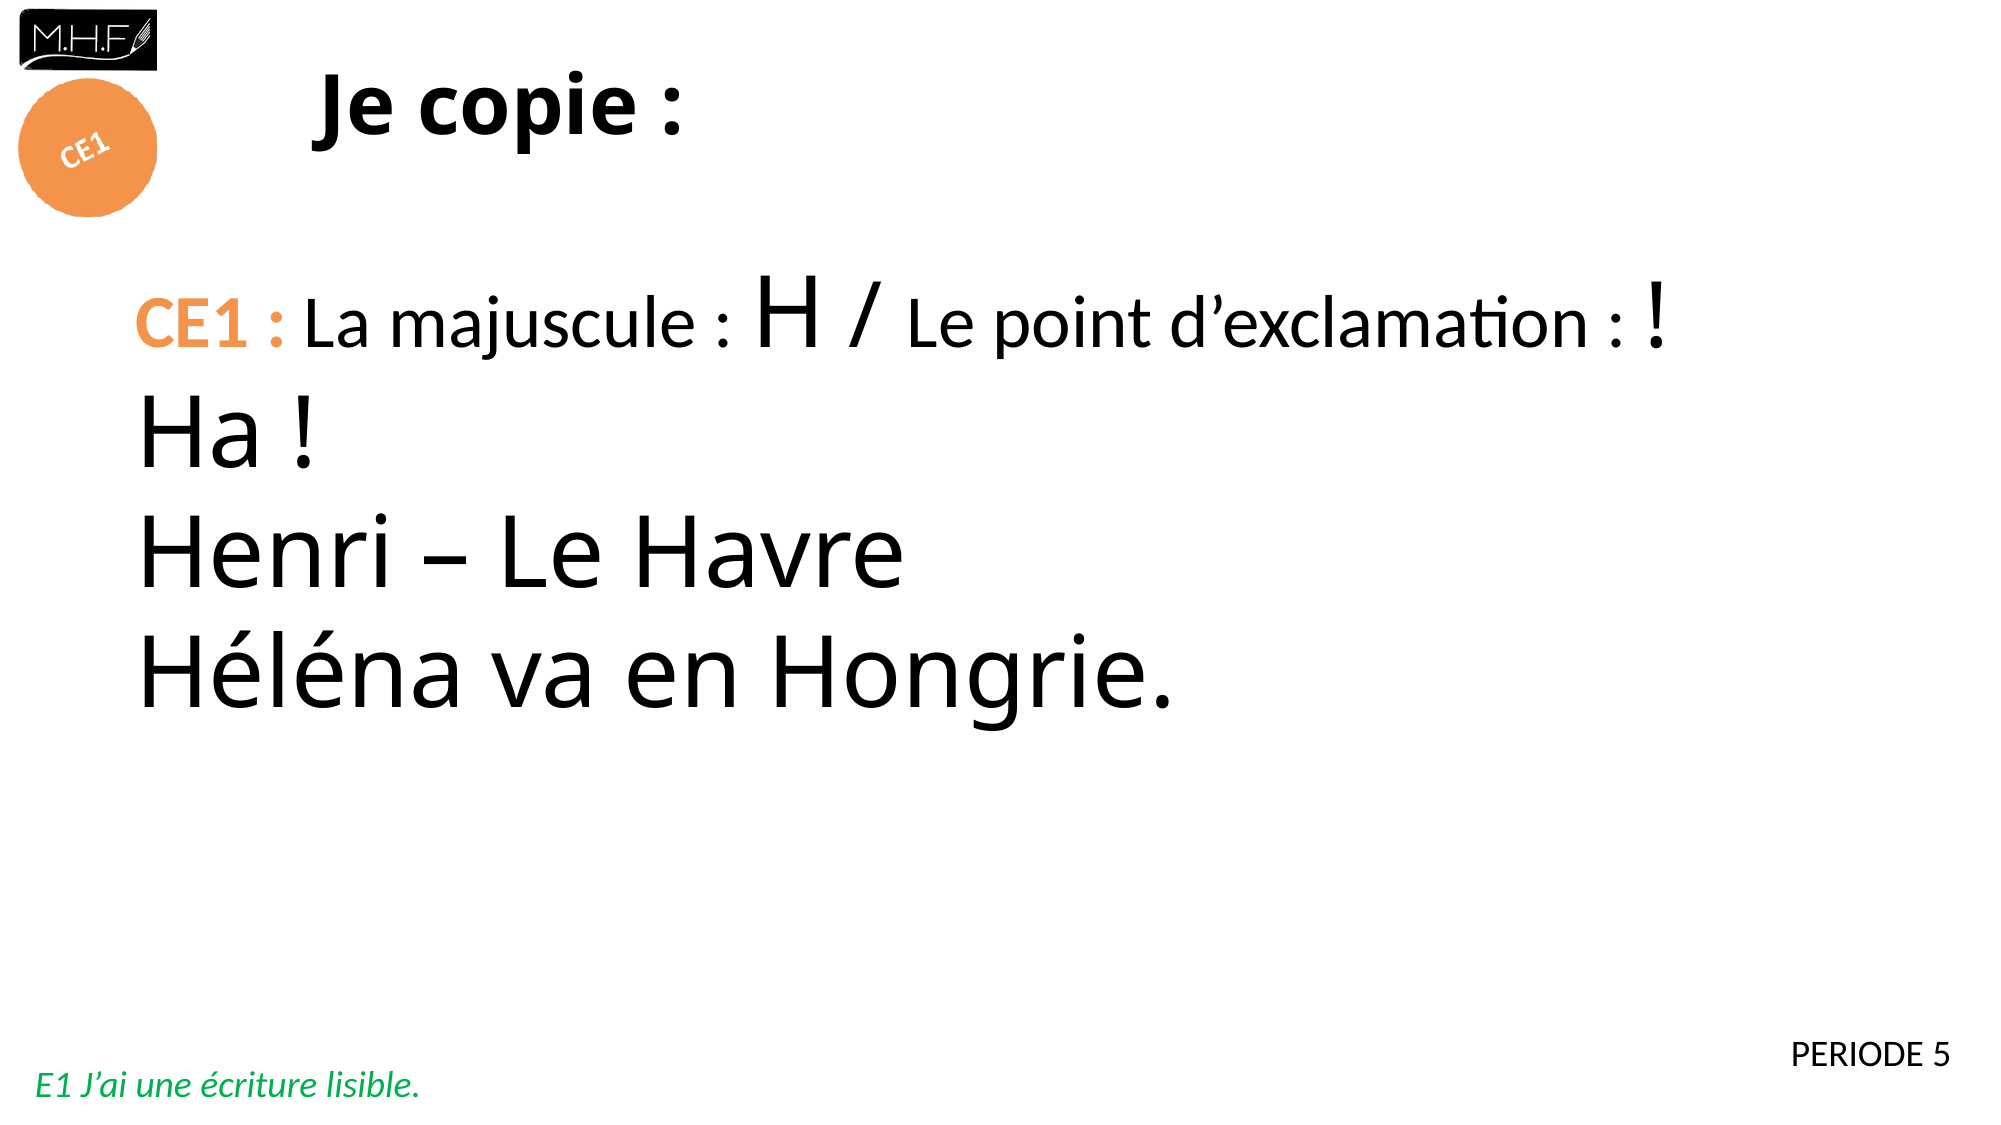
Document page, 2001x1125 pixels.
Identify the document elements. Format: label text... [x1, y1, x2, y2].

picture [16, 7, 157, 74]
text_box Je copie : [303, 7, 1549, 208]
text_box CE1 : La majuscule : H / Le point d’exclamation : ! Ha ! Henri – Le Havre Héléna va en Hongrie. [120, 240, 1881, 871]
text_box PERIODE 5 [1362, 1021, 1967, 1082]
text_box E1 J’ai une écriture lisible. [19, 1052, 646, 1125]
picture [18, 78, 157, 218]
